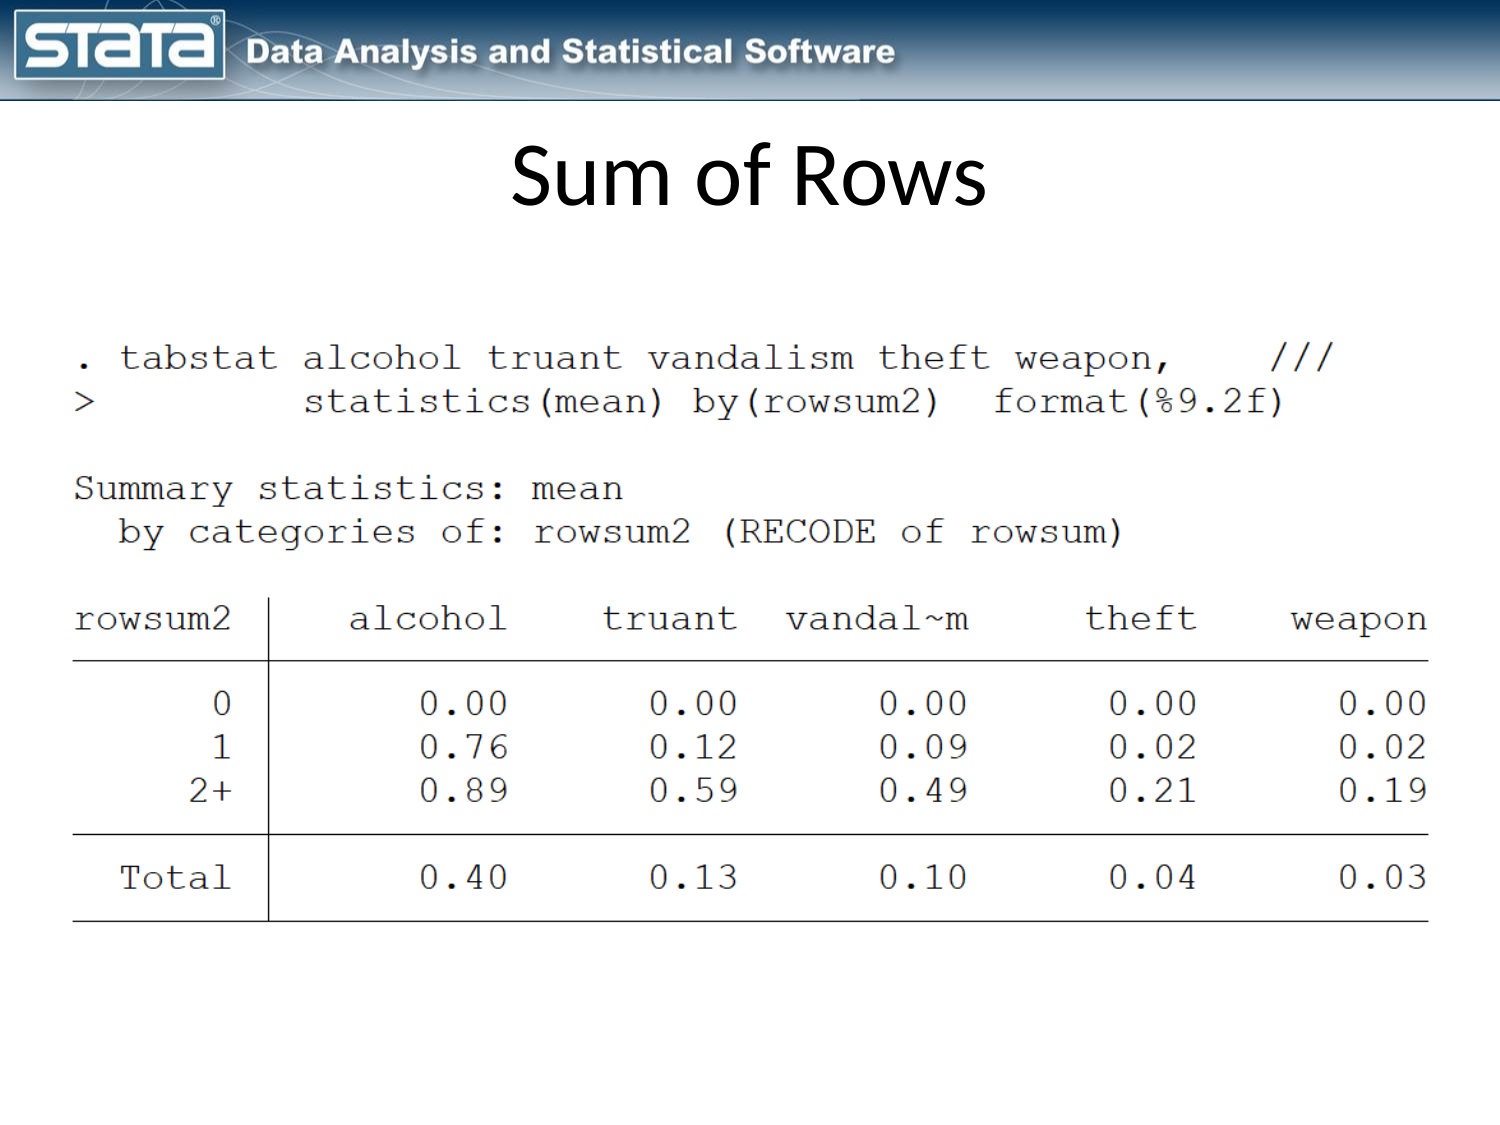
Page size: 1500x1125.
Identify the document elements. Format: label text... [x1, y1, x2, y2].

title Sum of Rows [0, 99, 1500, 238]
picture [0, 0, 1500, 99]
picture [59, 337, 1441, 941]
